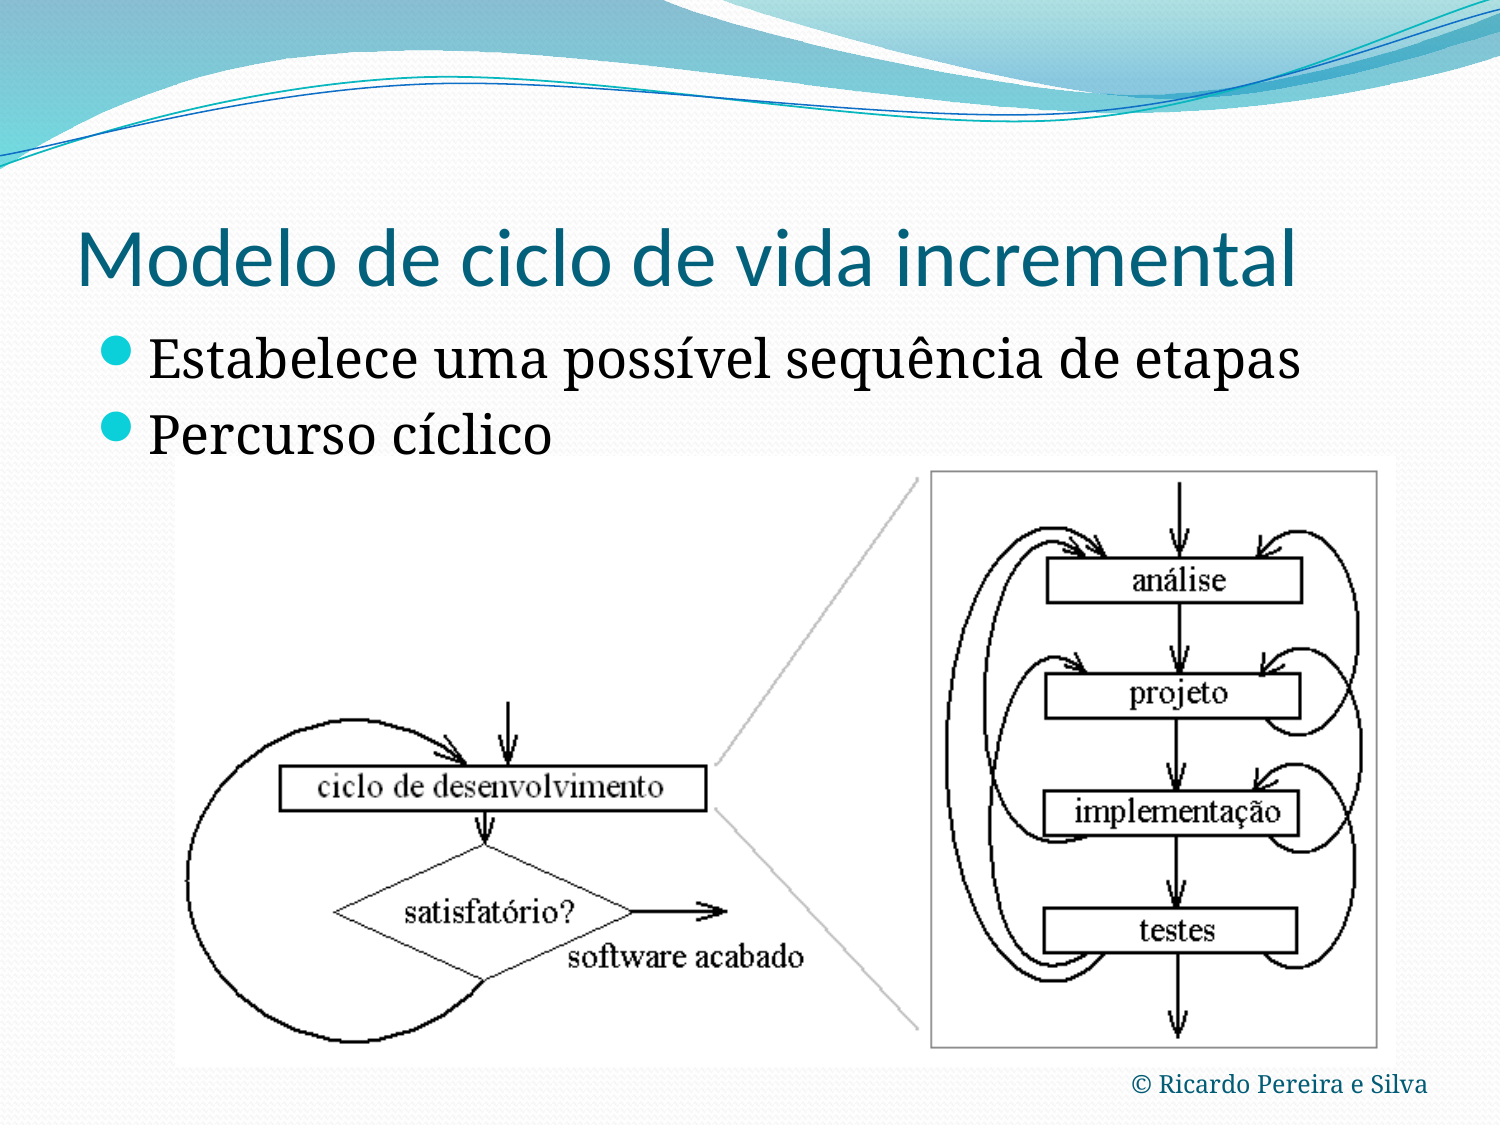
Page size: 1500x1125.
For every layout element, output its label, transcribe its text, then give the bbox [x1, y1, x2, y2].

footer © Ricardo Pereira e Silva [1101, 1042, 1429, 1103]
list Estabelece uma possível sequência de etapas Percurso cíclico [82, 317, 1425, 481]
picture [175, 456, 1396, 1067]
title Modelo de ciclo de vida incremental [75, 115, 1425, 303]
